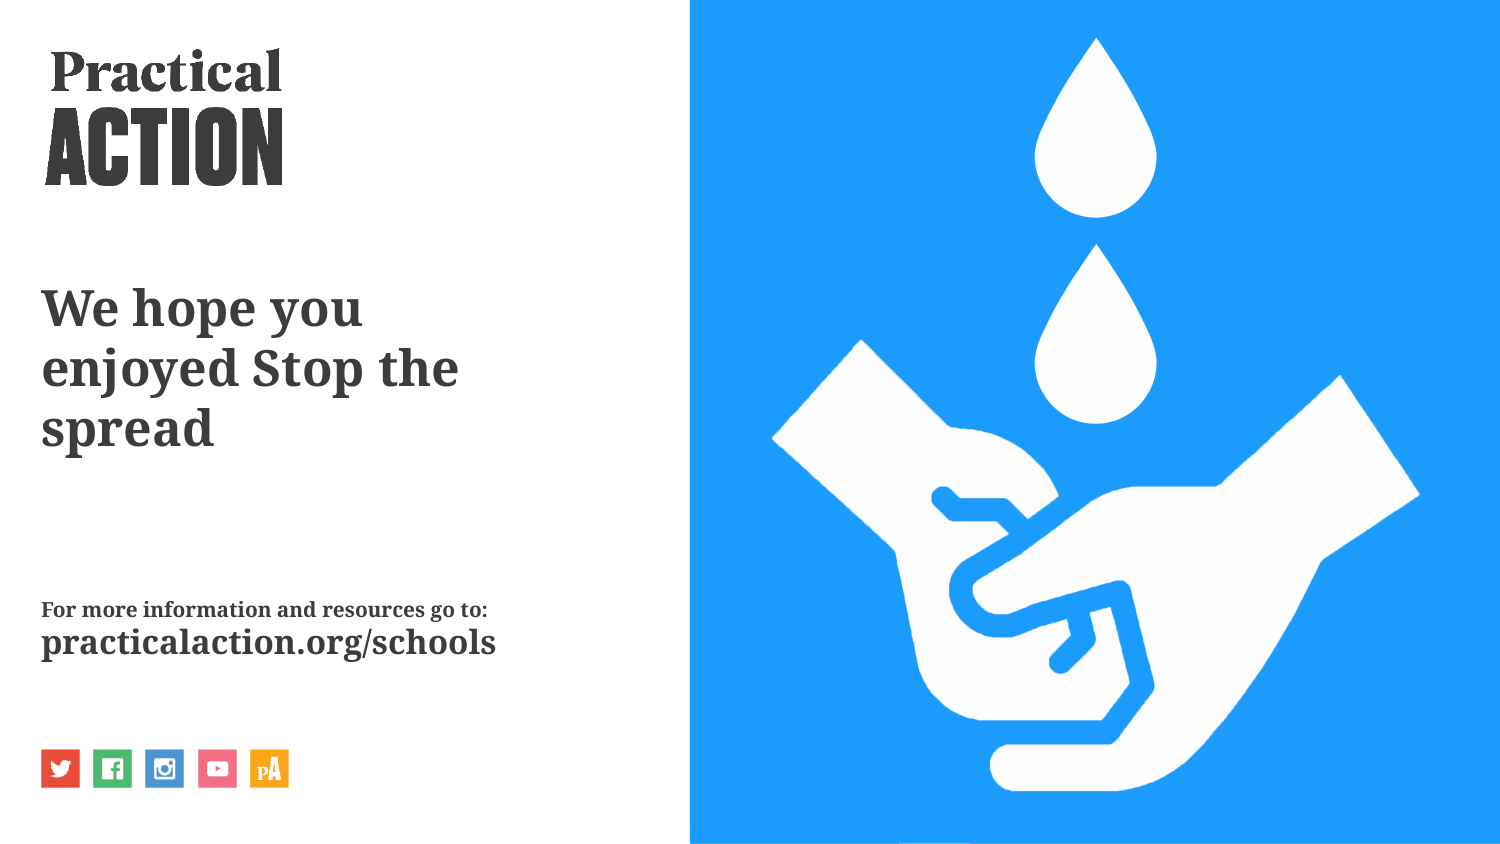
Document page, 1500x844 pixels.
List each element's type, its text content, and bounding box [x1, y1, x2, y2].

picture [690, 0, 1500, 844]
picture [44, 48, 282, 186]
picture [92, 749, 132, 788]
picture [197, 749, 237, 788]
picture [145, 749, 184, 788]
picture [250, 749, 289, 788]
text_box We hope you enjoyed Stop the spread For more information and resources go to: practicalaction.org/schools [41, 276, 565, 662]
picture [40, 749, 80, 788]
